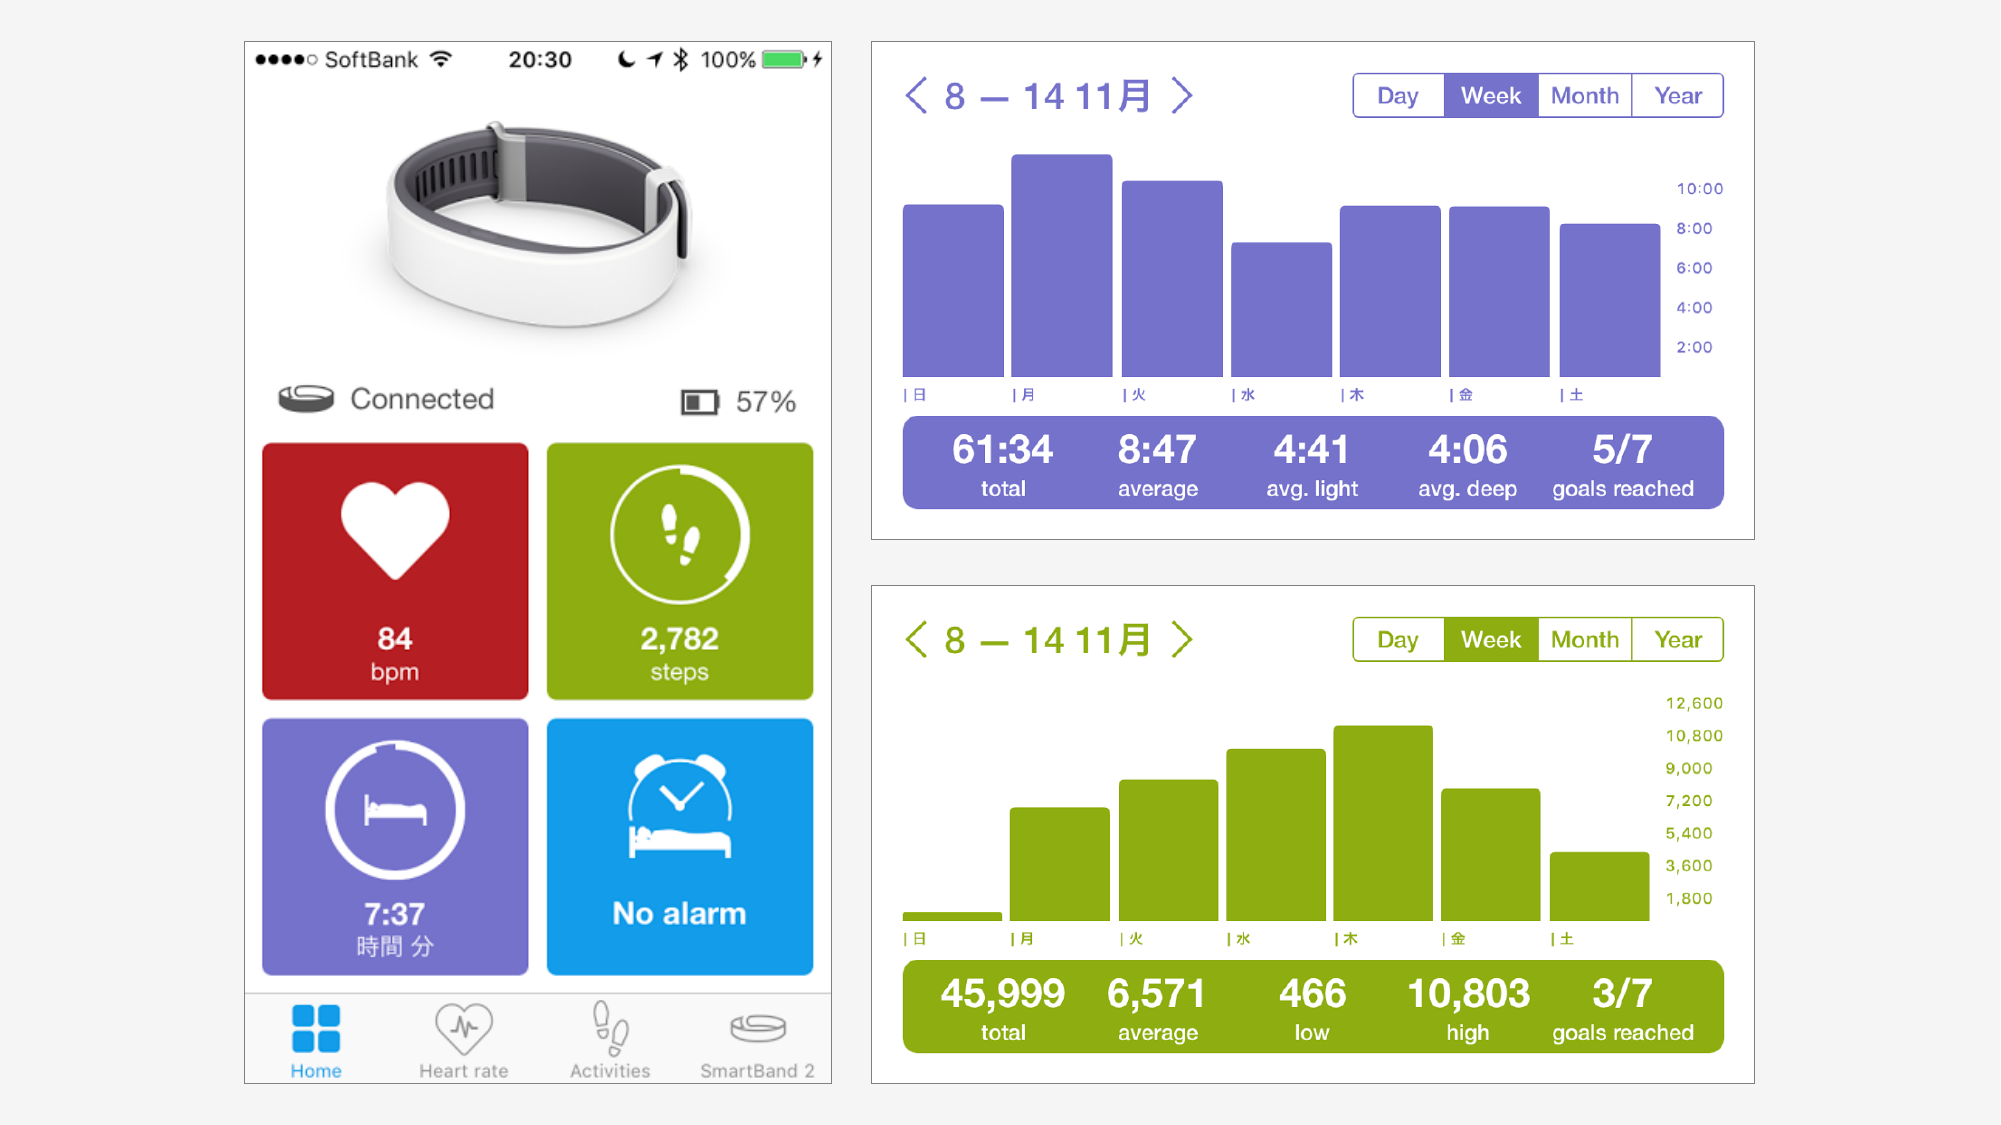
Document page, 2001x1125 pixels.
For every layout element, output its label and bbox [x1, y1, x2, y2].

picture [871, 585, 1755, 1084]
picture [871, 41, 1755, 540]
list [244, 41, 832, 1084]
